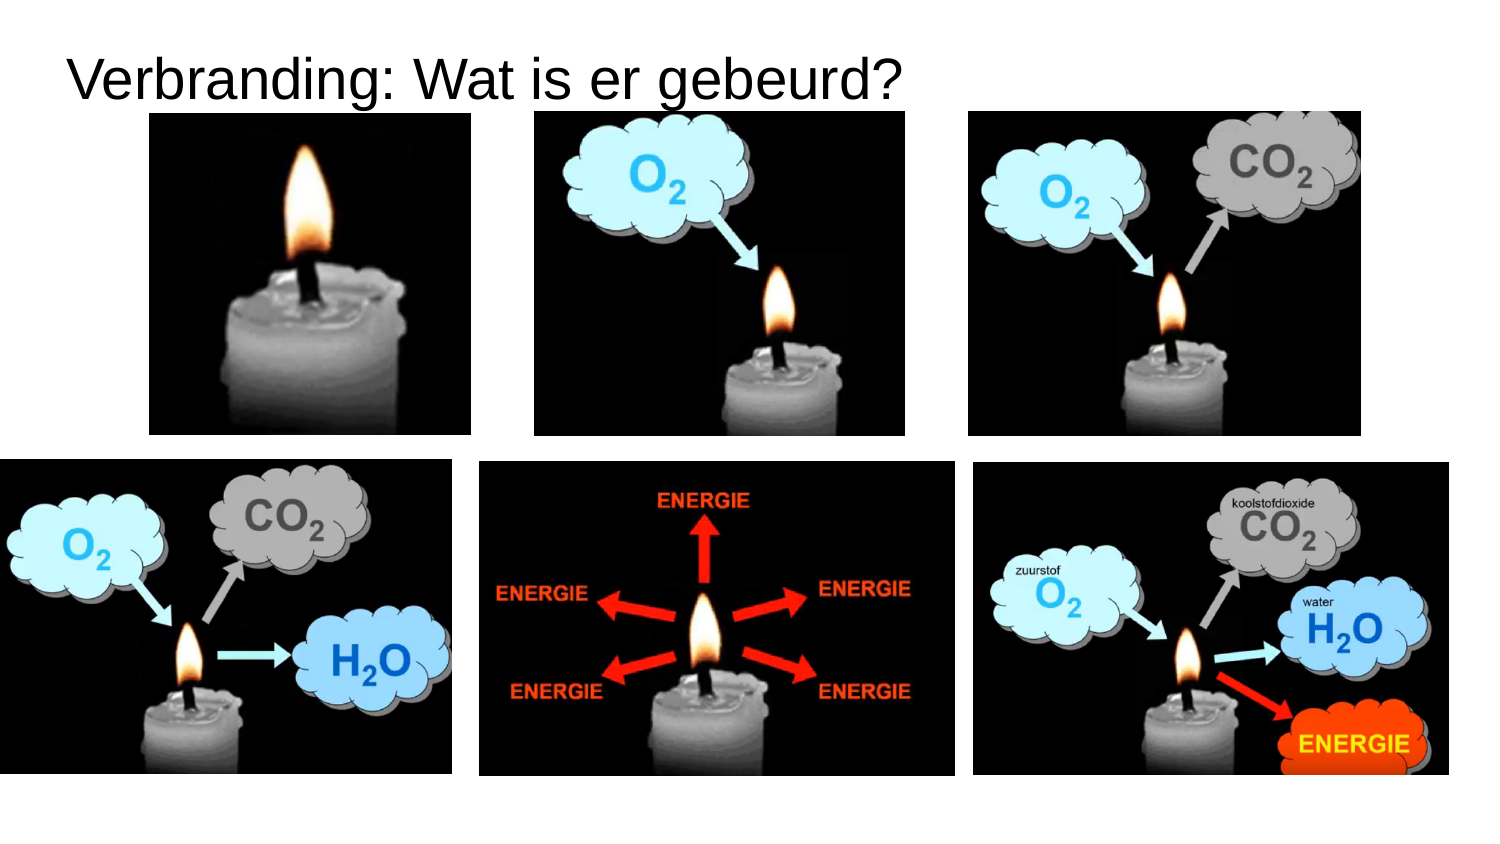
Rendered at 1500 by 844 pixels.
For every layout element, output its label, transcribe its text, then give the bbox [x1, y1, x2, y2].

picture [479, 461, 956, 776]
picture [149, 113, 471, 435]
picture [968, 111, 1361, 436]
title Verbranding: Wat is er gebeurd? [51, 25, 1449, 120]
picture [534, 111, 905, 436]
picture [973, 462, 1450, 776]
picture [0, 459, 453, 775]
